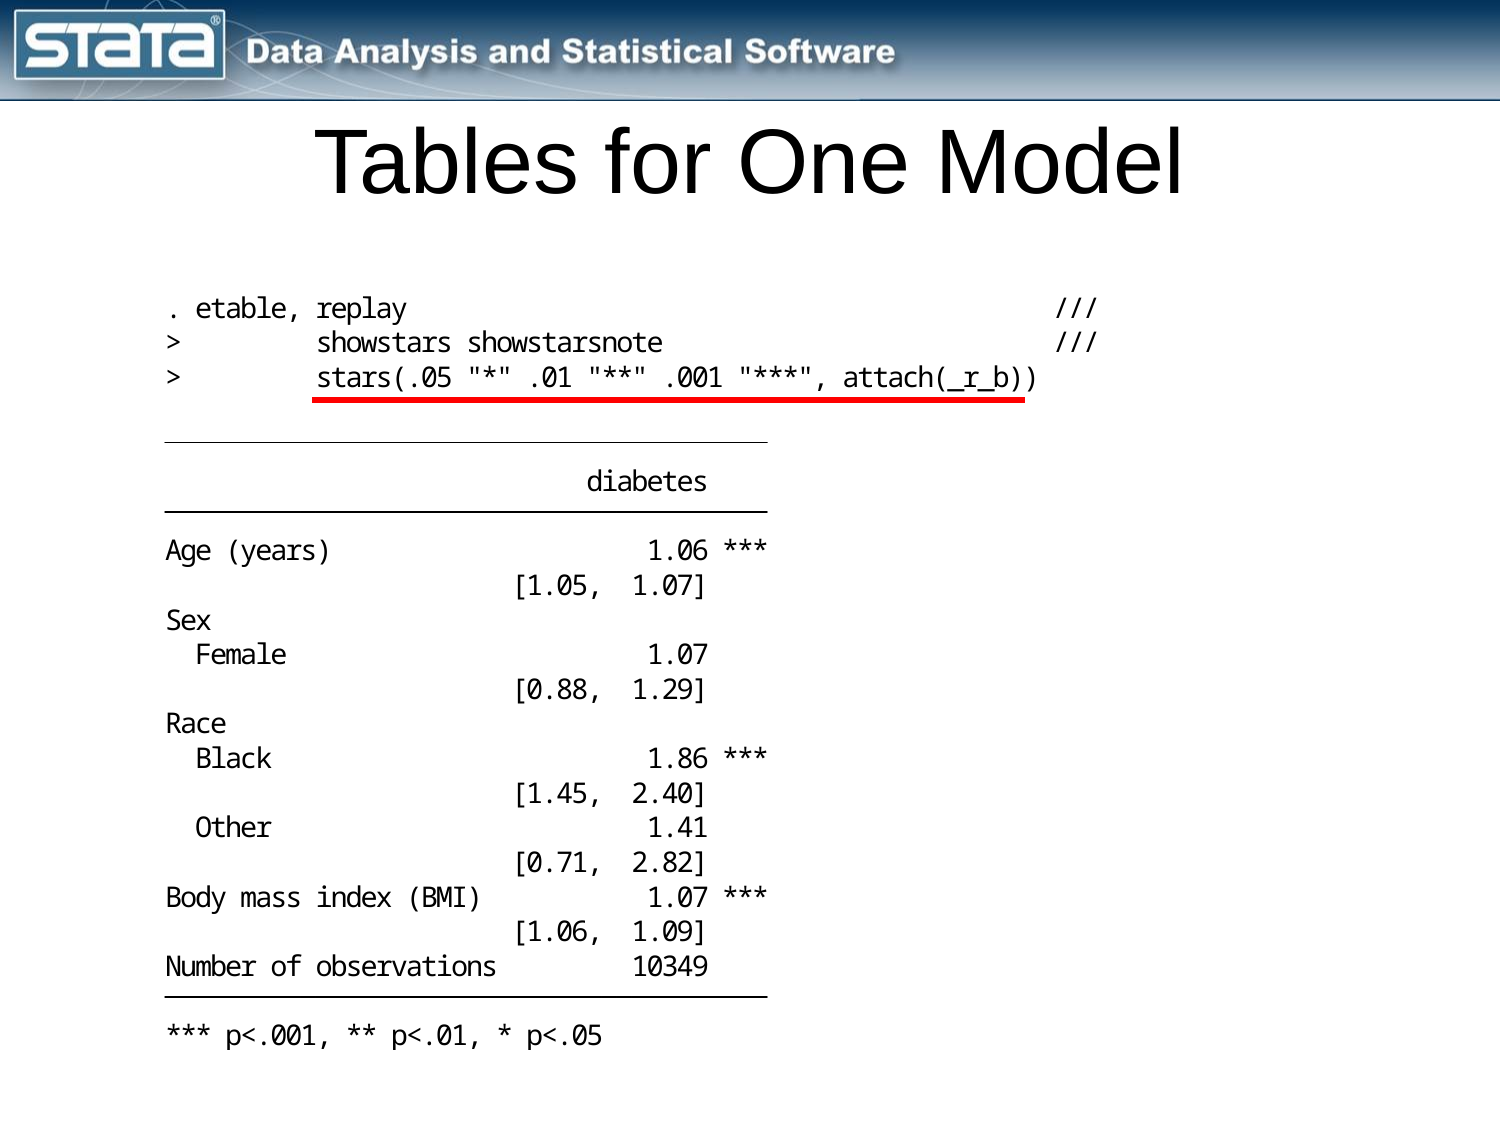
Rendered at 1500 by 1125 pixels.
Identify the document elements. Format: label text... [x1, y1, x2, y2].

title Tables for One Model [0, 108, 1500, 213]
picture [0, 0, 1500, 102]
picture [149, 287, 1129, 1051]
